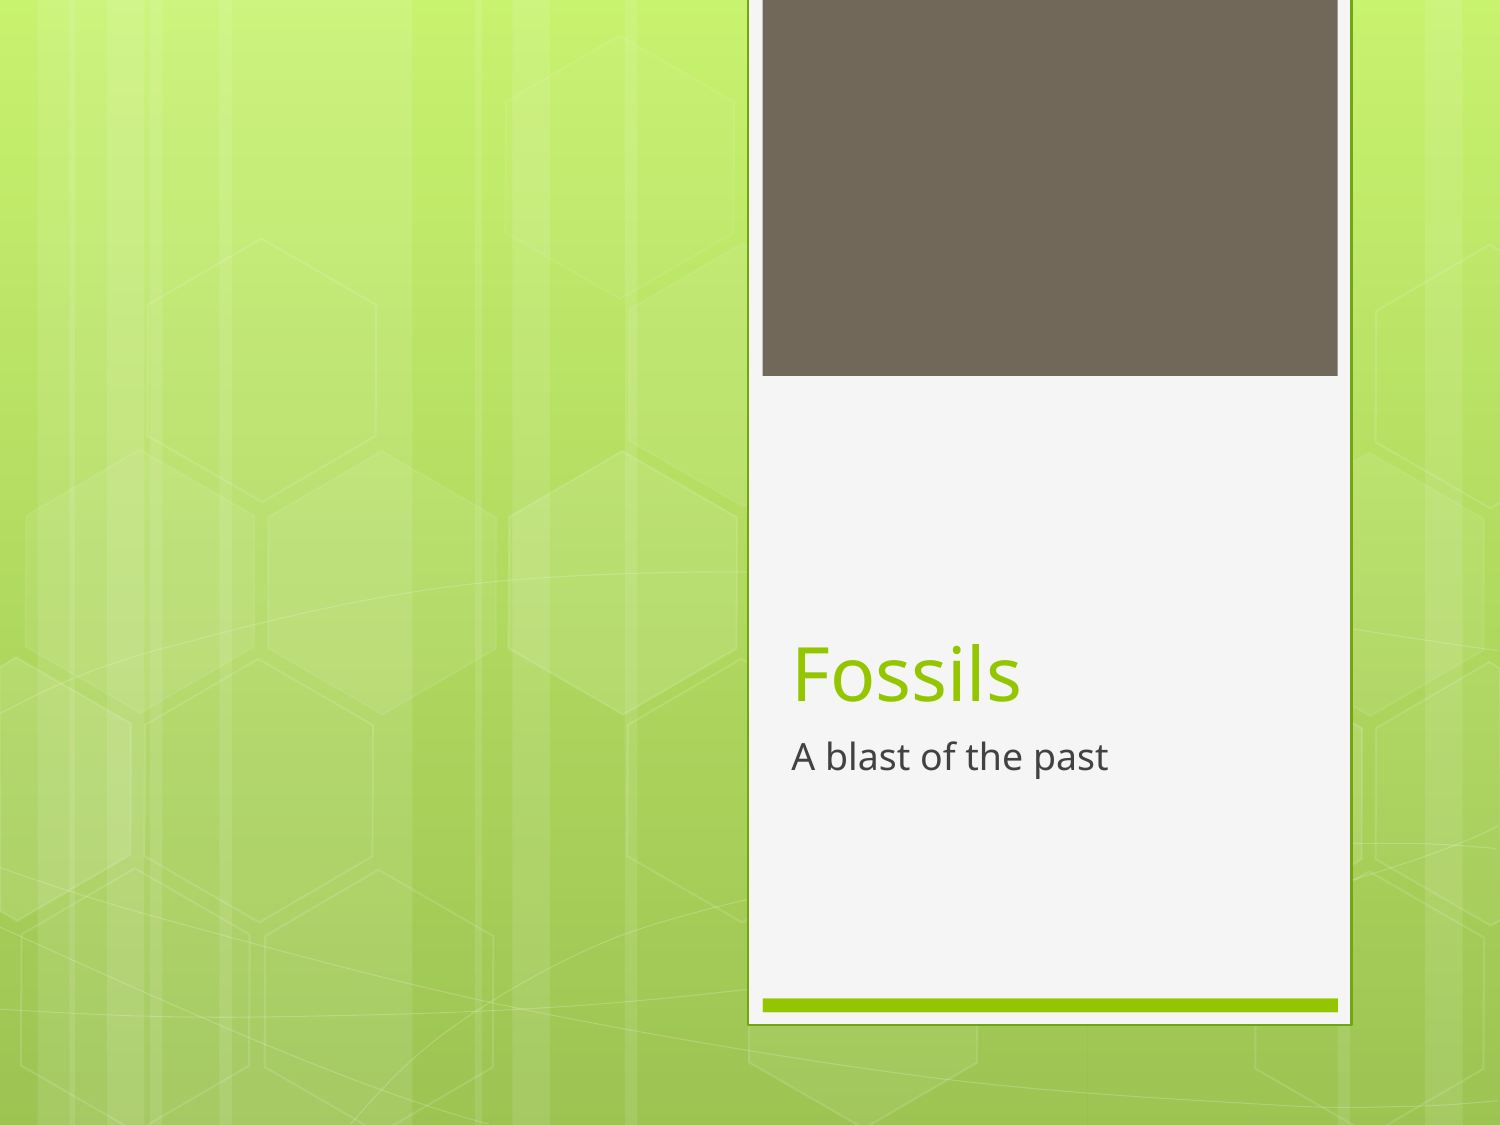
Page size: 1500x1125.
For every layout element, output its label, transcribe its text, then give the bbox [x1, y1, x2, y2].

title Fossils [776, 444, 1320, 724]
subtitle A blast of the past [776, 725, 1320, 933]
